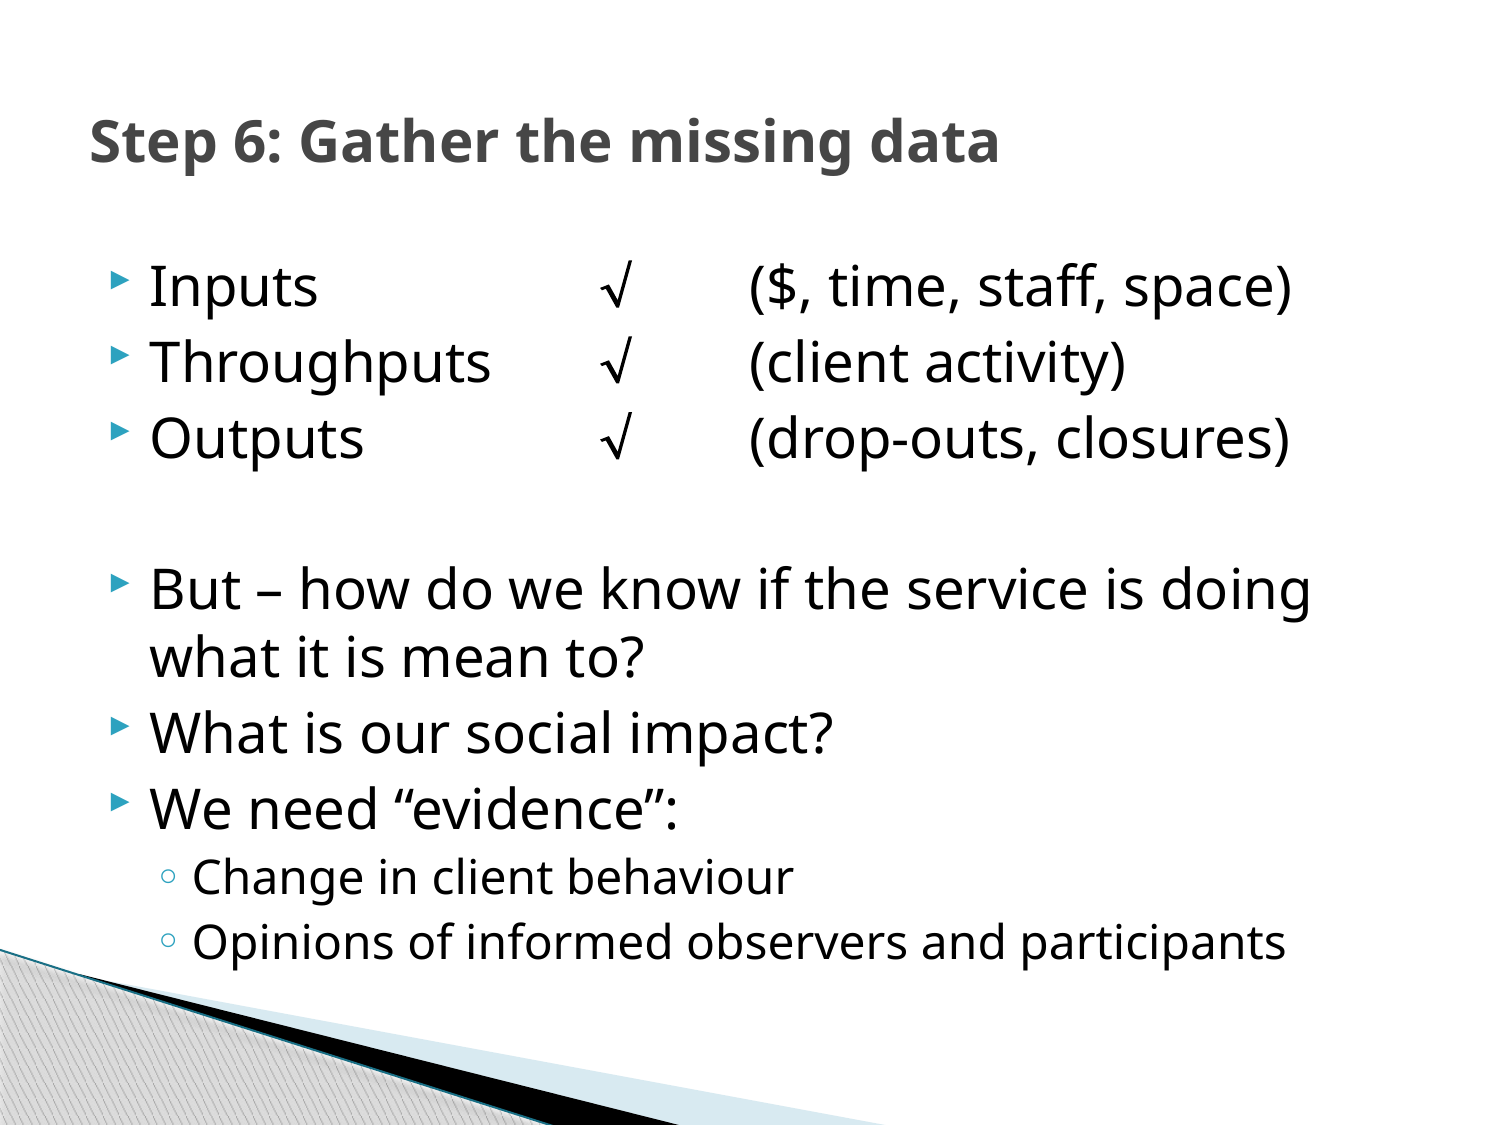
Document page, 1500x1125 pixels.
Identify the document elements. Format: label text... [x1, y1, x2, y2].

list Inputs  ($, time, staff, space) Throughputs  (client activity) Outputs  (drop-outs, closures) But – how do we know if the service is doing what it is mean to? What is our social impact? We need “evidence”: Change in client behaviour Opinions of informed observers and participants [75, 243, 1425, 1125]
title Step 6: Gather the missing data [75, 45, 1425, 233]
